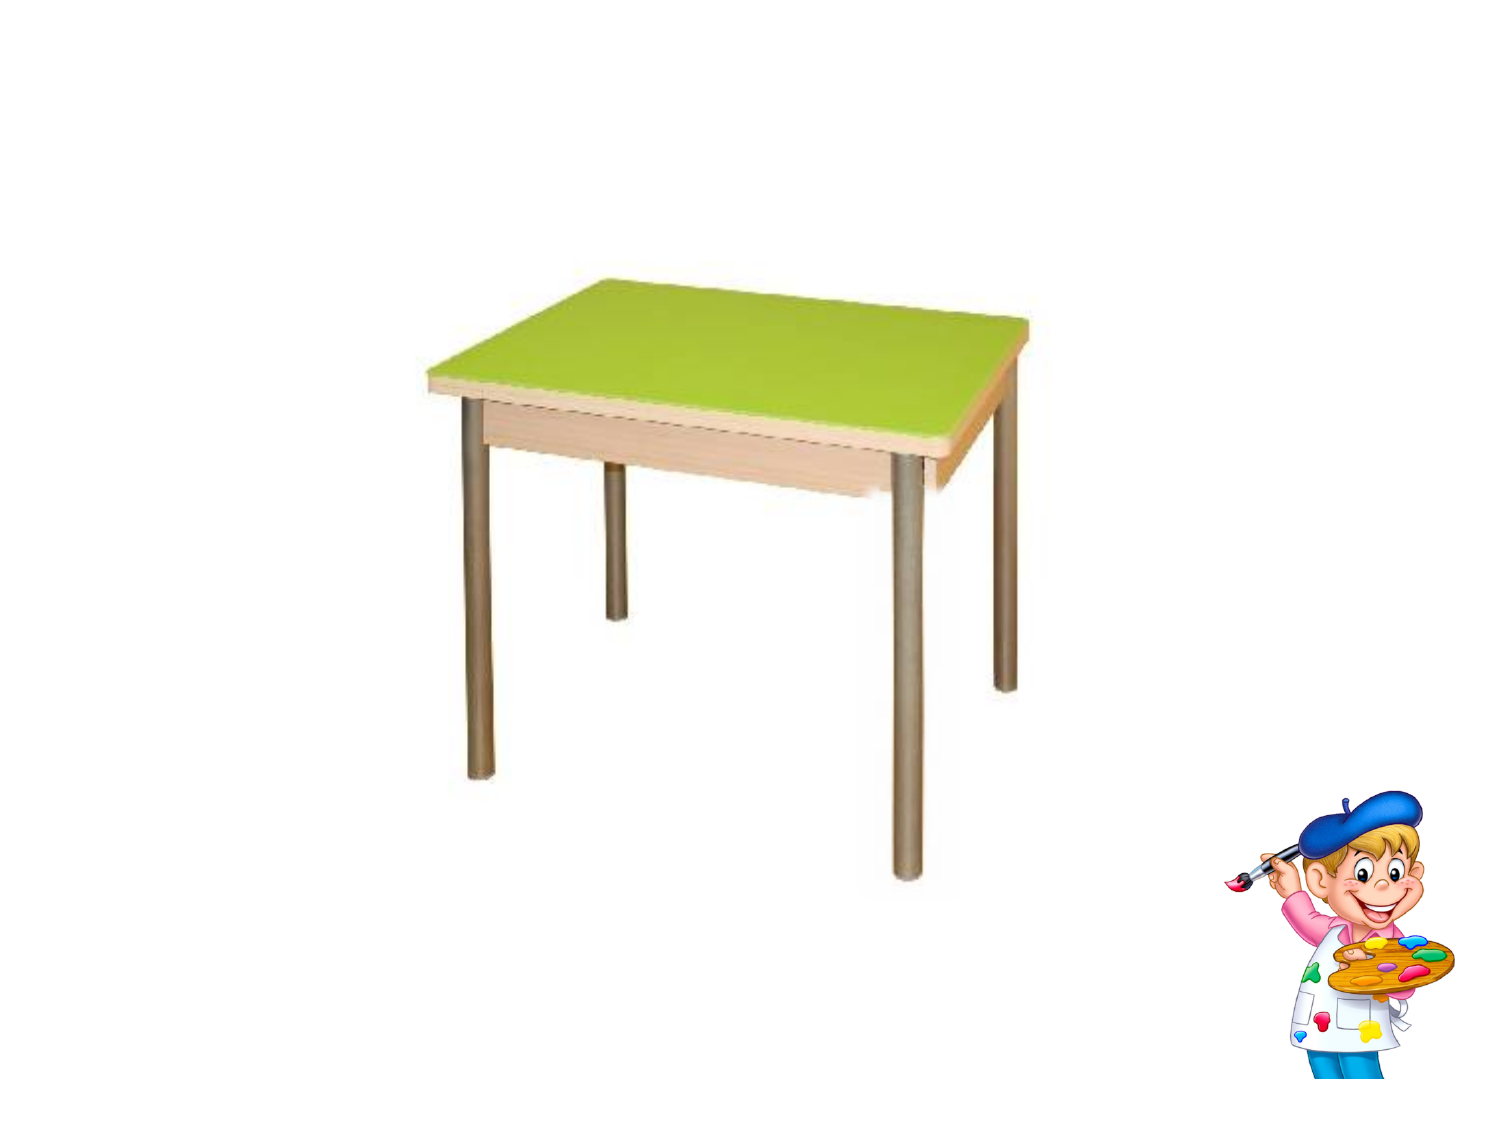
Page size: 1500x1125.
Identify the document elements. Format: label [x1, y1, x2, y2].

picture [1222, 786, 1459, 1079]
picture [395, 243, 1081, 900]
